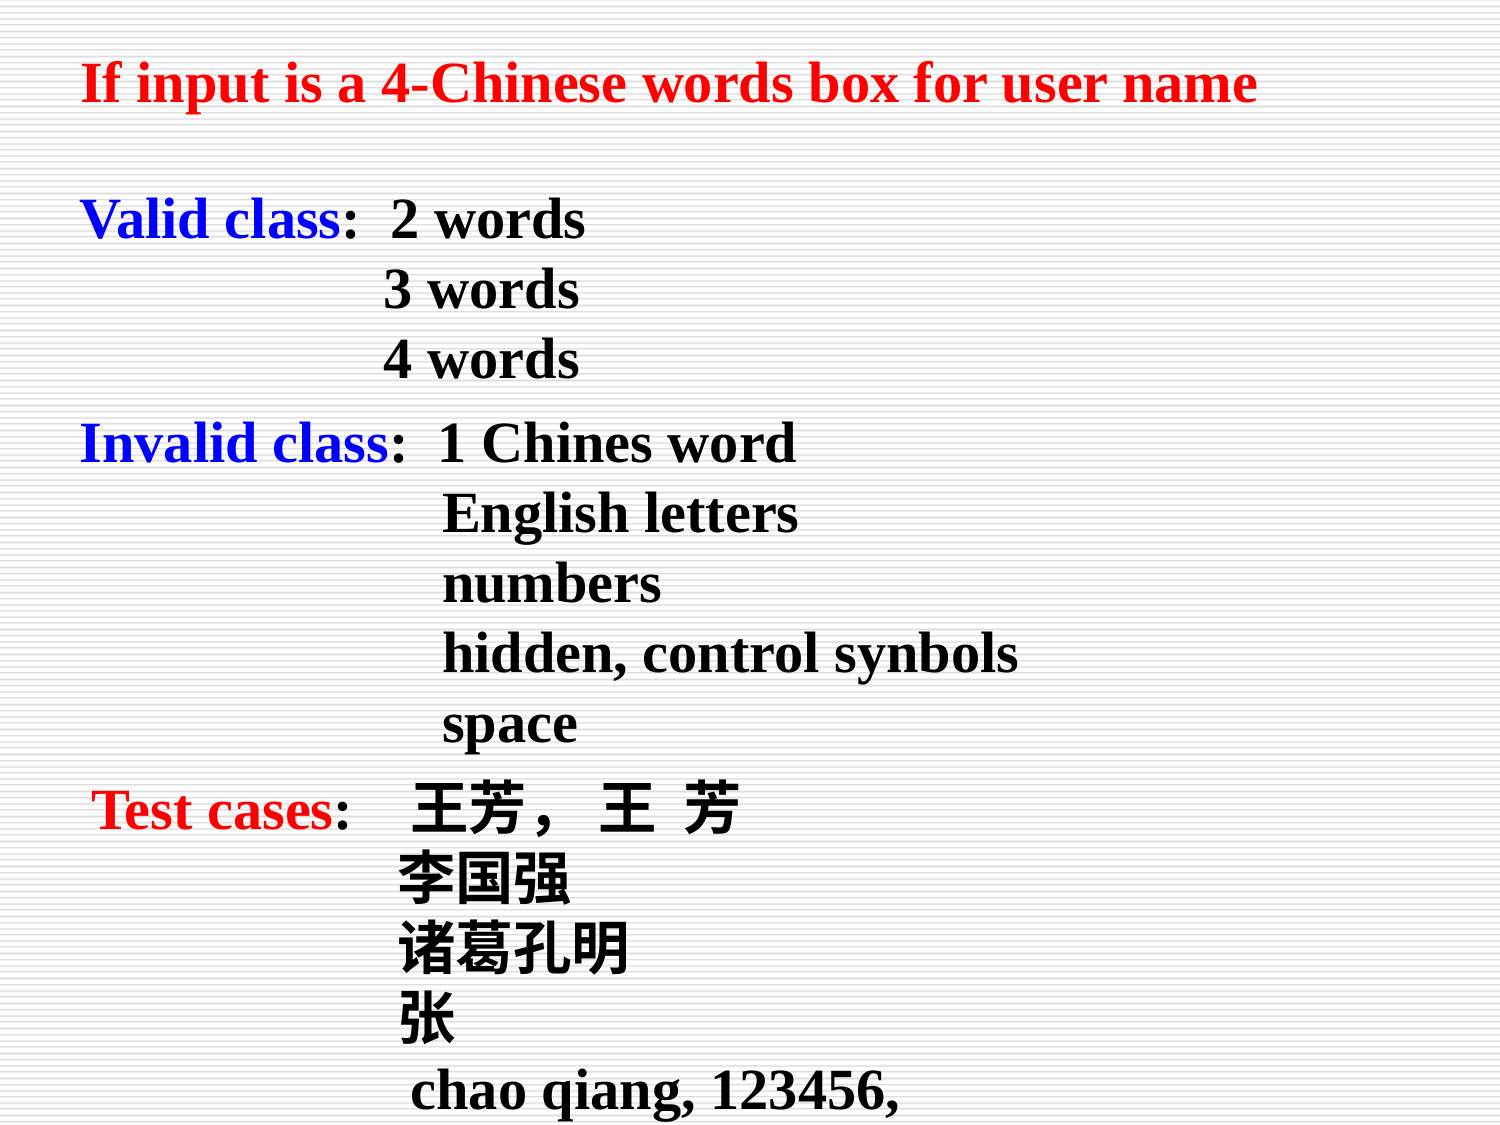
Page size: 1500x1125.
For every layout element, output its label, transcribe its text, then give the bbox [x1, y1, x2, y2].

text_box Valid class: 2 words 3 words 4 words [64, 172, 814, 398]
picture [0, 0, 1500, 1125]
text_box If input is a 4-Chinese words box for user name [65, 36, 1340, 122]
text_box Test cases: 王芳， 王 芳 李国强 诸葛孔明 张 chao qiang, 123456, [76, 764, 1294, 1125]
text_box Invalid class: 1 Chines word English letters numbers hidden, control synbols space [64, 397, 1175, 762]
